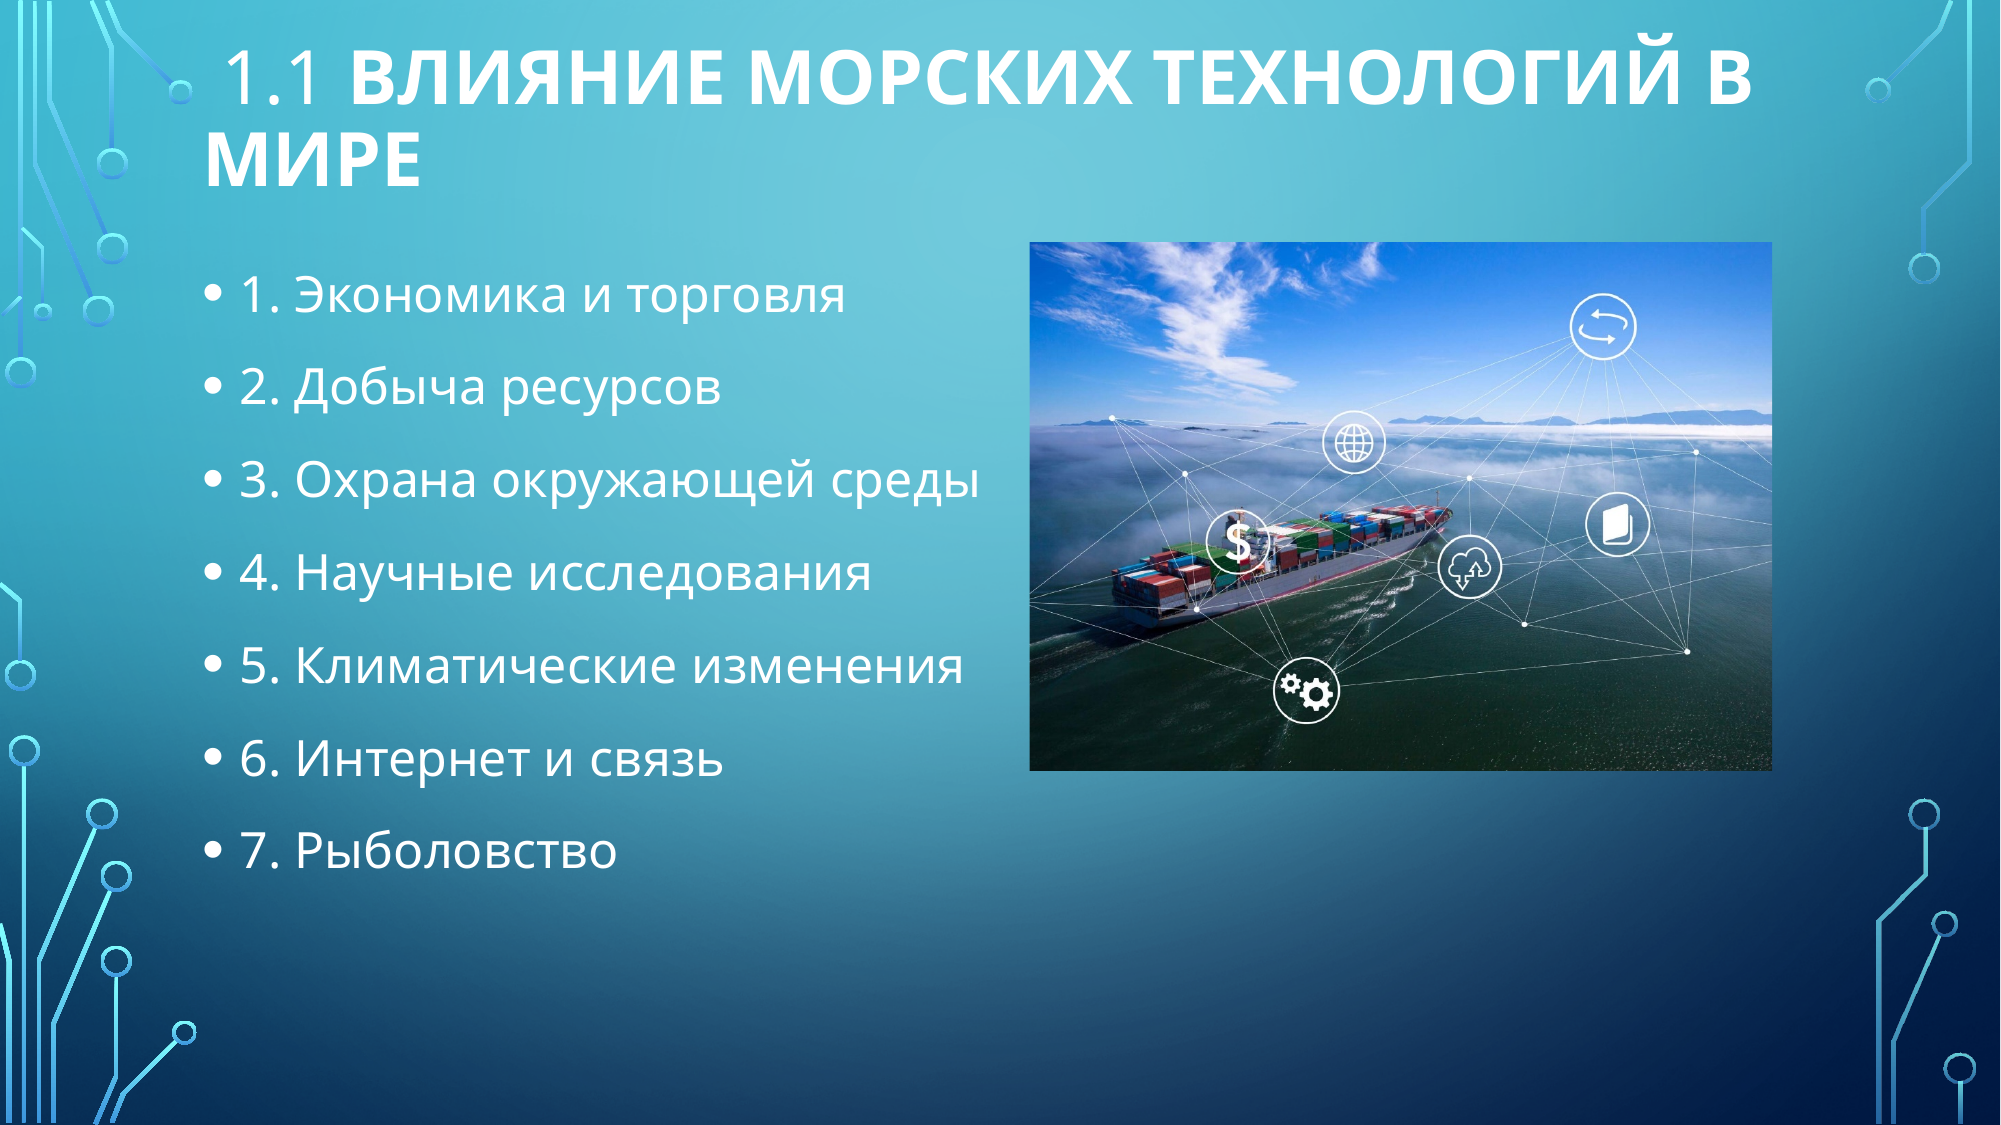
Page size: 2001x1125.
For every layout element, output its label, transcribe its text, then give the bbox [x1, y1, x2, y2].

title 1.1 Влияние морских технологий в мире [187, 0, 1813, 242]
list 1. Экономика и торговля 2. Добыча ресурсов 3. Охрана окружающей среды 4. Научные исследования 5. Климатические изменения 6. Интернет и связь 7. Рыболовство [187, 242, 1813, 950]
picture [1029, 242, 1773, 772]
